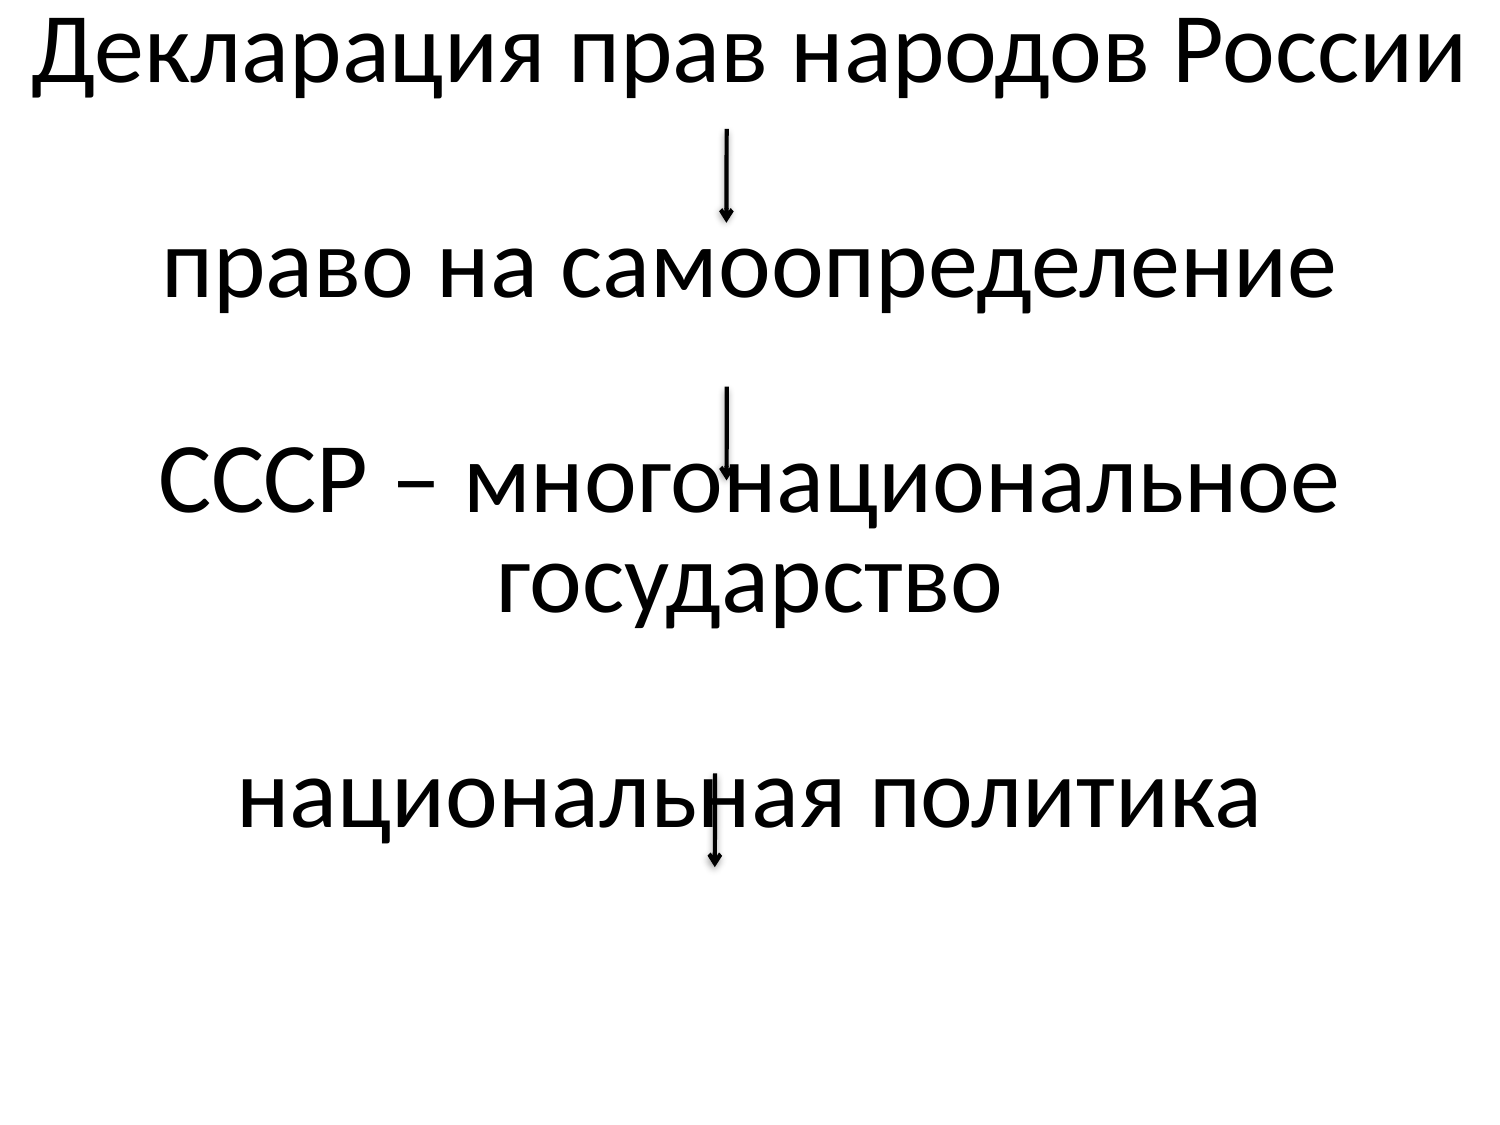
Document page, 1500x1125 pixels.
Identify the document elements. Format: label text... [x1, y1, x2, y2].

table_cell национальная политика [0, 745, 1500, 860]
table_cell право на самоопределение [0, 215, 1500, 430]
table_header Декларация прав народов России [0, 0, 1500, 215]
table_cell СССР – многонациональное государство [0, 430, 1500, 745]
